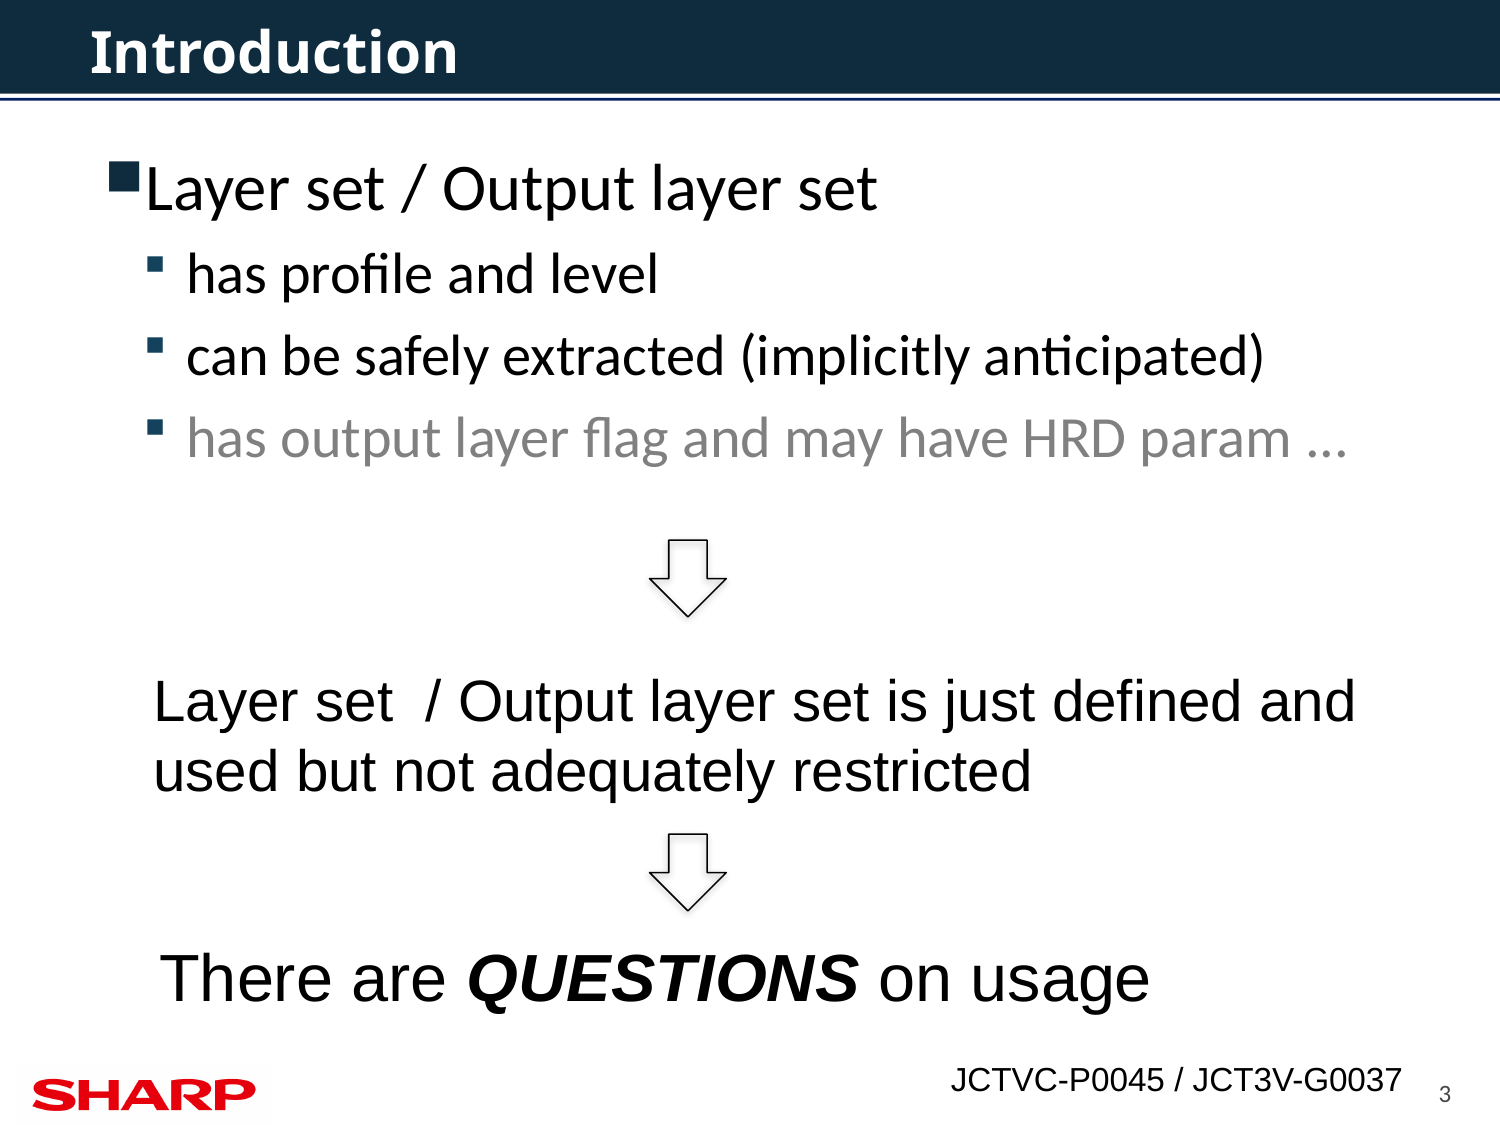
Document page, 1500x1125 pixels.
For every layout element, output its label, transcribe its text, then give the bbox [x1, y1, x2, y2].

list Layer set / Output layer set has profile and level can be safely extracted (implicitly anticipated) has output layer flag and may have HRD param ... [74, 128, 1426, 1051]
picture [17, 1064, 271, 1125]
title Introduction [74, 15, 1426, 85]
slide_number 3 [1345, 1062, 1467, 1108]
text_box Layer set / Output layer set is just defined and used but not adequately restricted [147, 656, 1376, 809]
text_box [648, 833, 728, 912]
text_box [648, 539, 728, 618]
text_box There are QUESTIONS on usage [153, 928, 1176, 1021]
